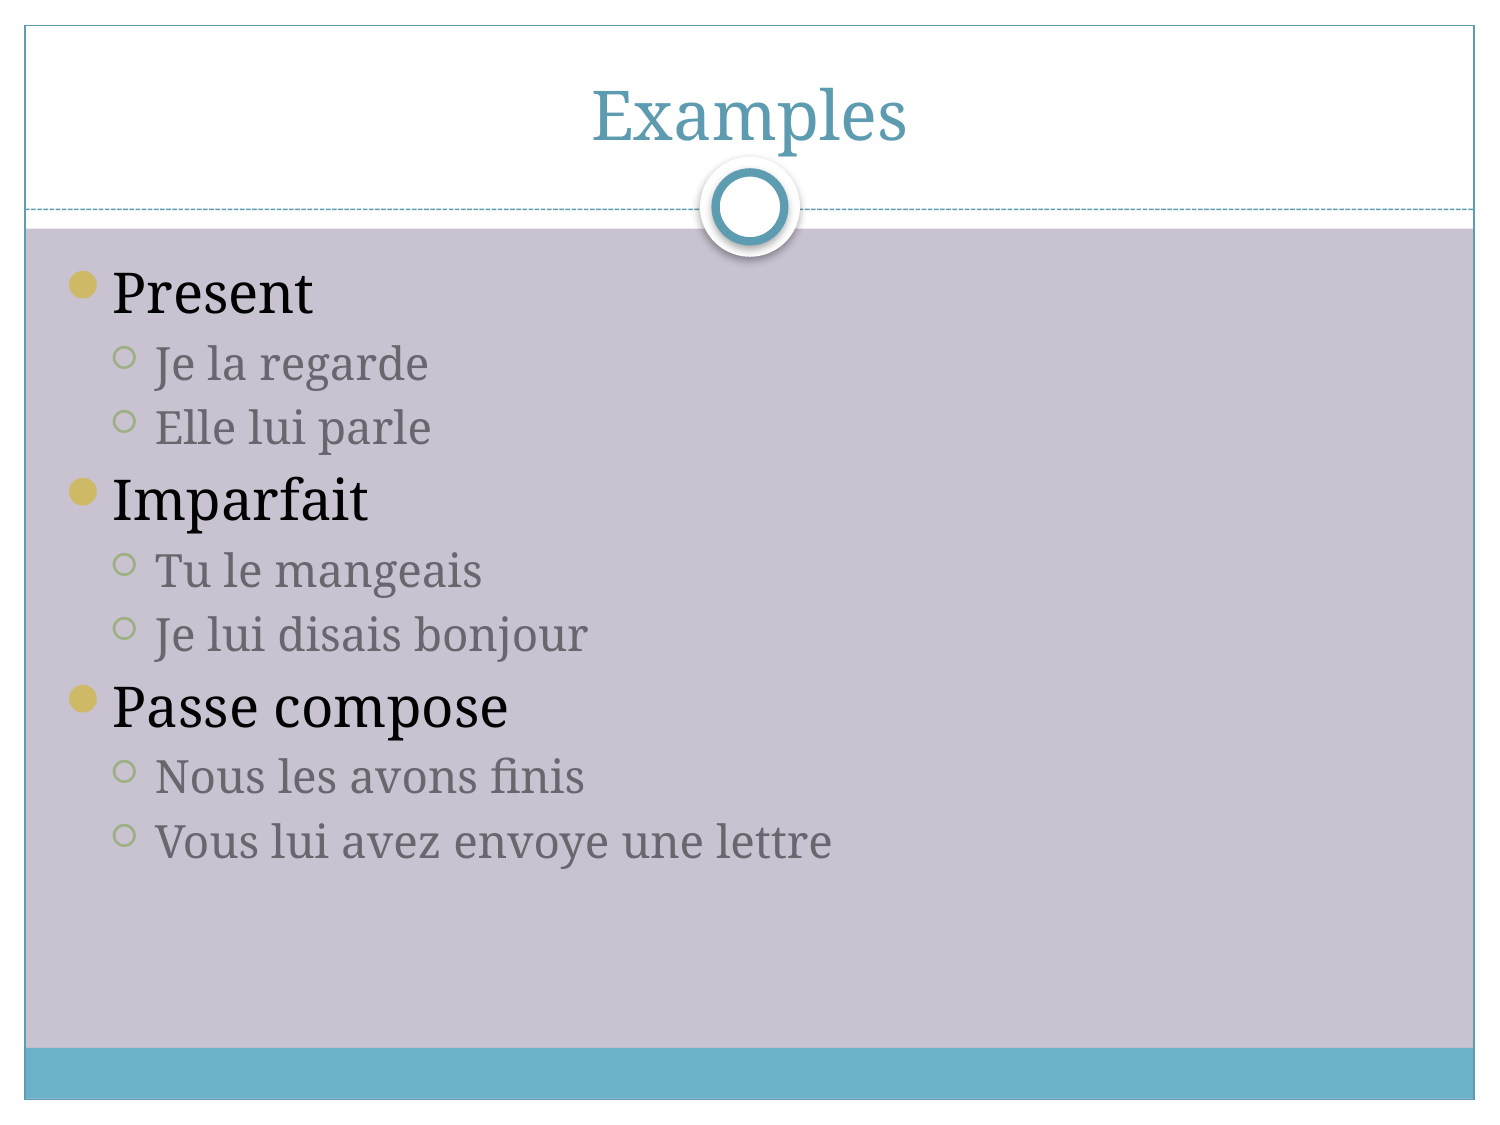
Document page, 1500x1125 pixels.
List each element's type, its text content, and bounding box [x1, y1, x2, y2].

title Examples [49, 37, 1451, 163]
list Present Je la regarde Elle lui parle Imparfait Tu le mangeais Je lui disais bonjour Passe compose Nous les avons finis Vous lui avez envoye une lettre [49, 249, 1446, 1001]
